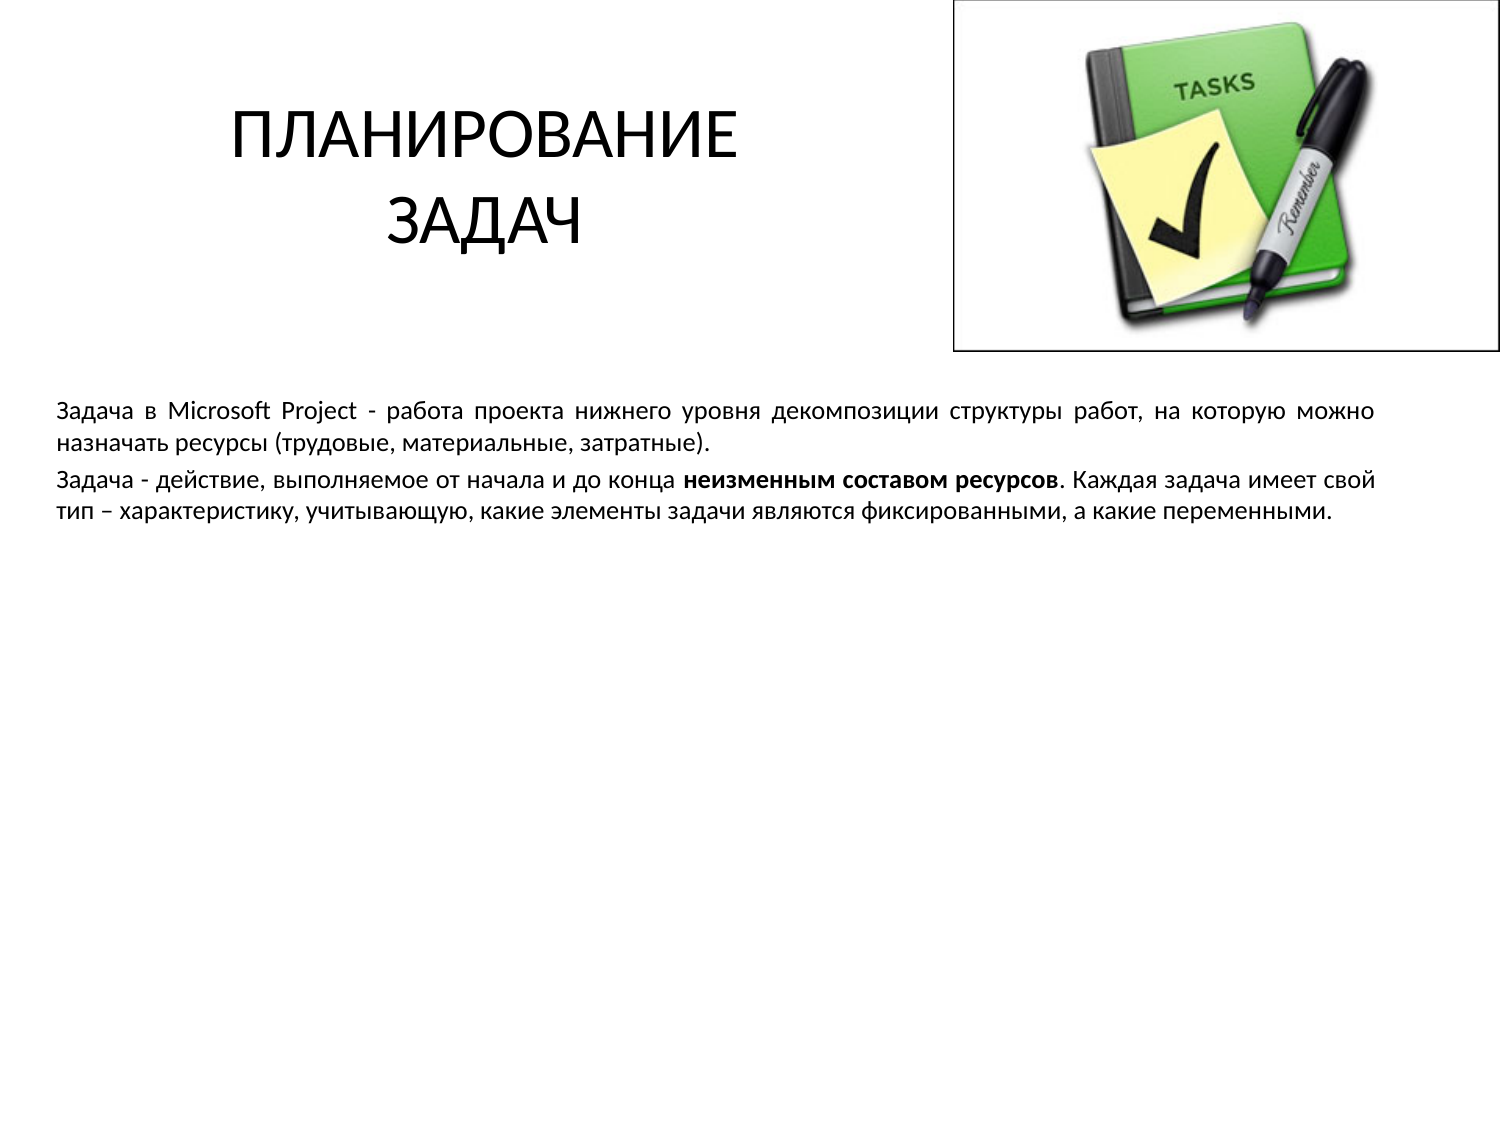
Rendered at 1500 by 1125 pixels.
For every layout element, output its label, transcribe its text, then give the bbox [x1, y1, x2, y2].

list Задача в Microsoft Project - работа проекта нижнего уровня декомпозиции структуры работ, на которую можно назначать ресурсы (трудовые, материальные, затратные). Задача - действие, выполняемое от начала и до конца неизменным составом ресурсов. Каждая задача имеет свой тип – характеристику, учитывающую, какие элементы задачи являются фиксированными, а какие переменными. [41, 385, 1392, 568]
title ПЛАНИРОВАНИЕ ЗАДАЧ [112, 78, 859, 266]
picture [952, 0, 1500, 352]
